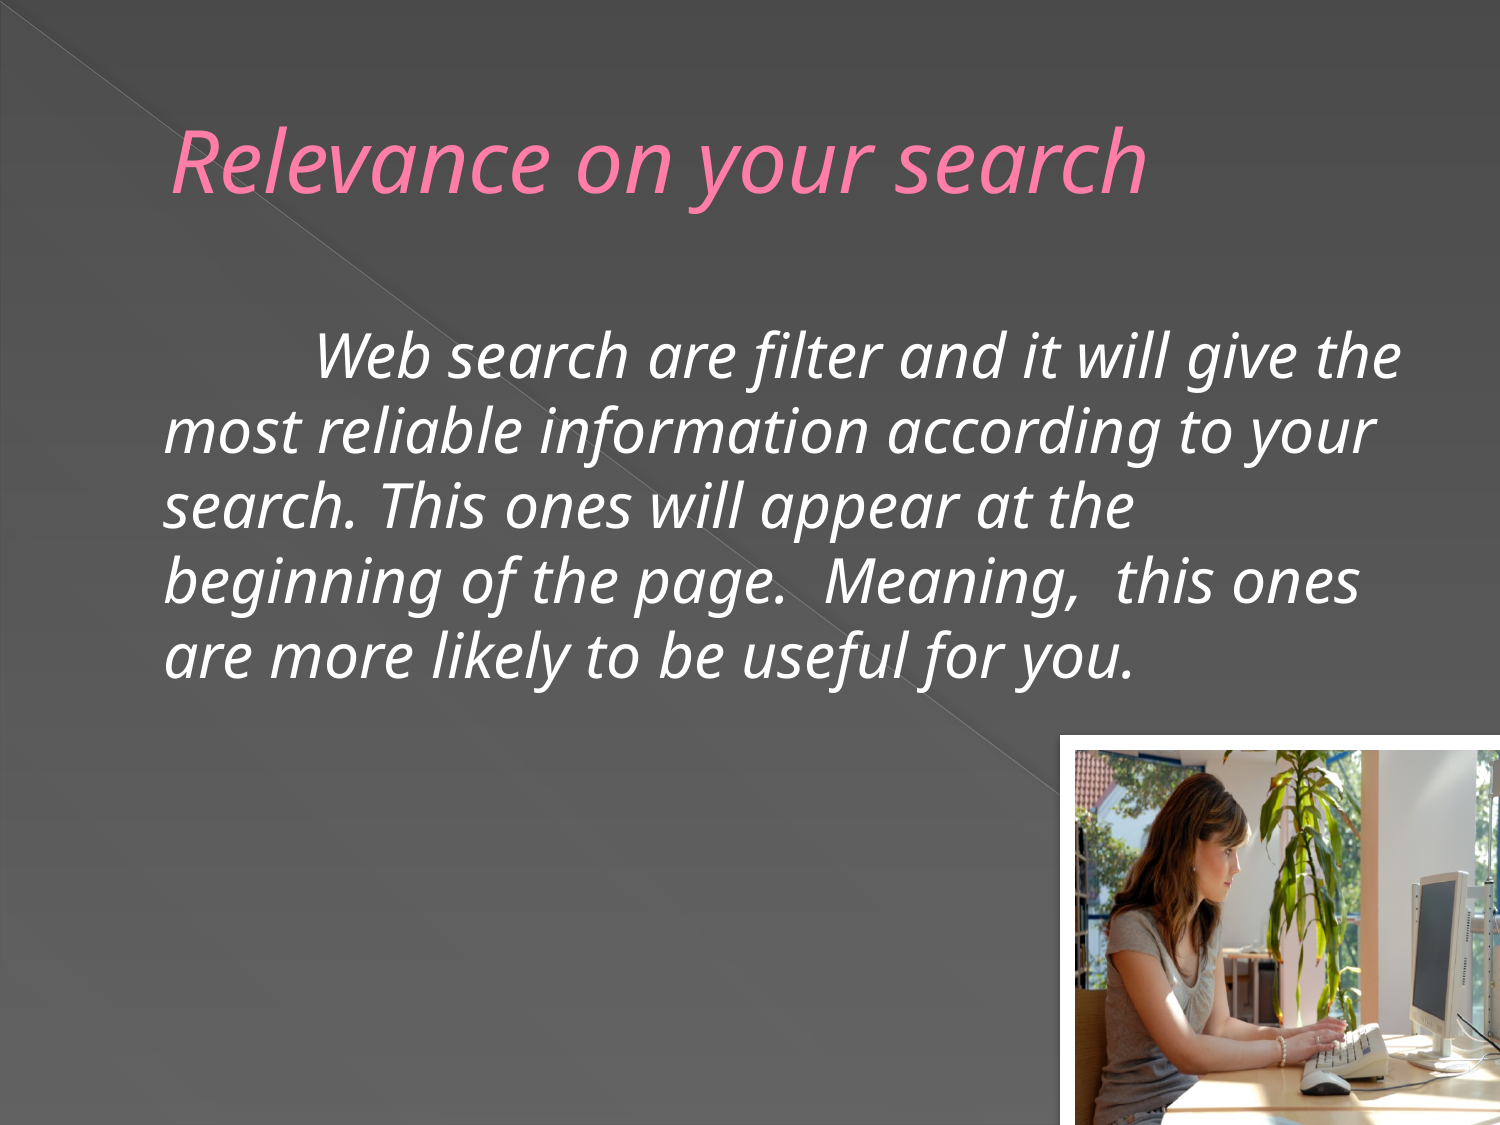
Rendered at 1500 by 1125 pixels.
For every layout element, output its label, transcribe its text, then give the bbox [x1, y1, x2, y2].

list Web search are filter and it will give the most reliable information according to your search. This ones will appear at the beginning of the page. Meaning, this ones are more likely to be useful for you. [75, 308, 1425, 1059]
picture [1074, 749, 1500, 1125]
title Relevance on your search [75, 43, 1425, 274]
